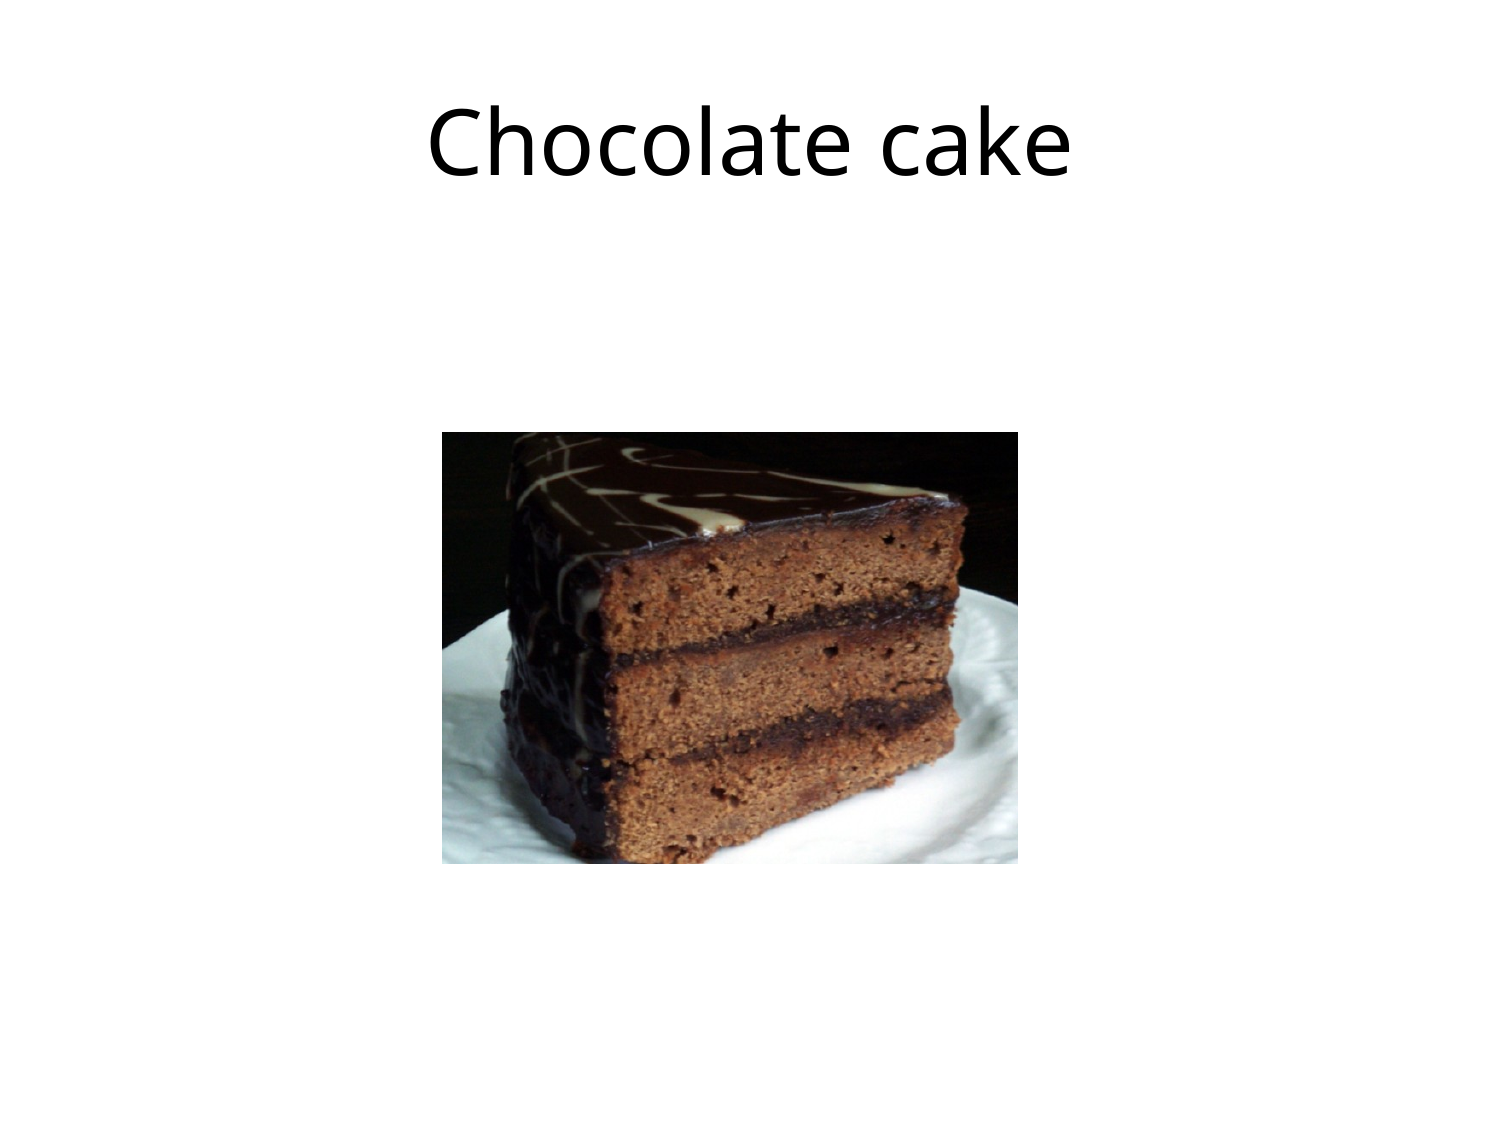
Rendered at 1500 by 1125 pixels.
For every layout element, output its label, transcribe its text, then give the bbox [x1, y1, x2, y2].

picture [442, 432, 1019, 865]
title Chocolate cake [75, 45, 1425, 233]
